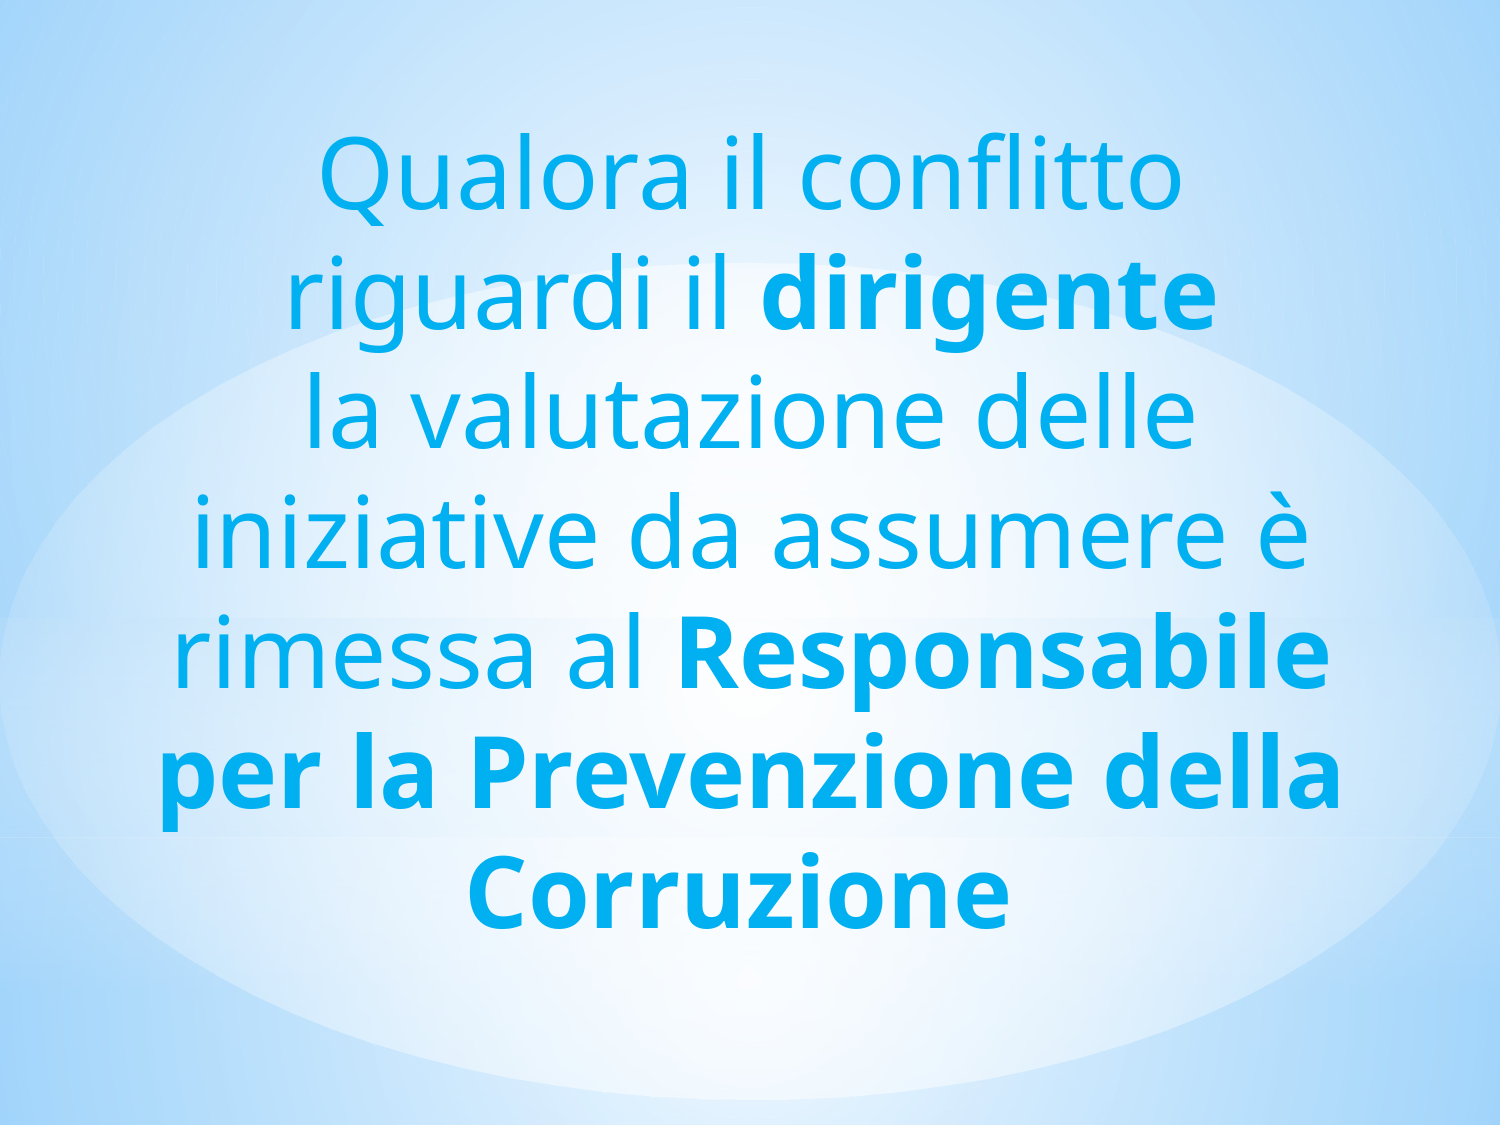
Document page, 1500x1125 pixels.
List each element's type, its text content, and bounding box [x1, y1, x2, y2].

text_box Qualora il conflitto riguardi il dirigente la valutazione delle iniziative da assumere è rimessa al Responsabile per la Prevenzione della Corruzione [112, 101, 1392, 957]
